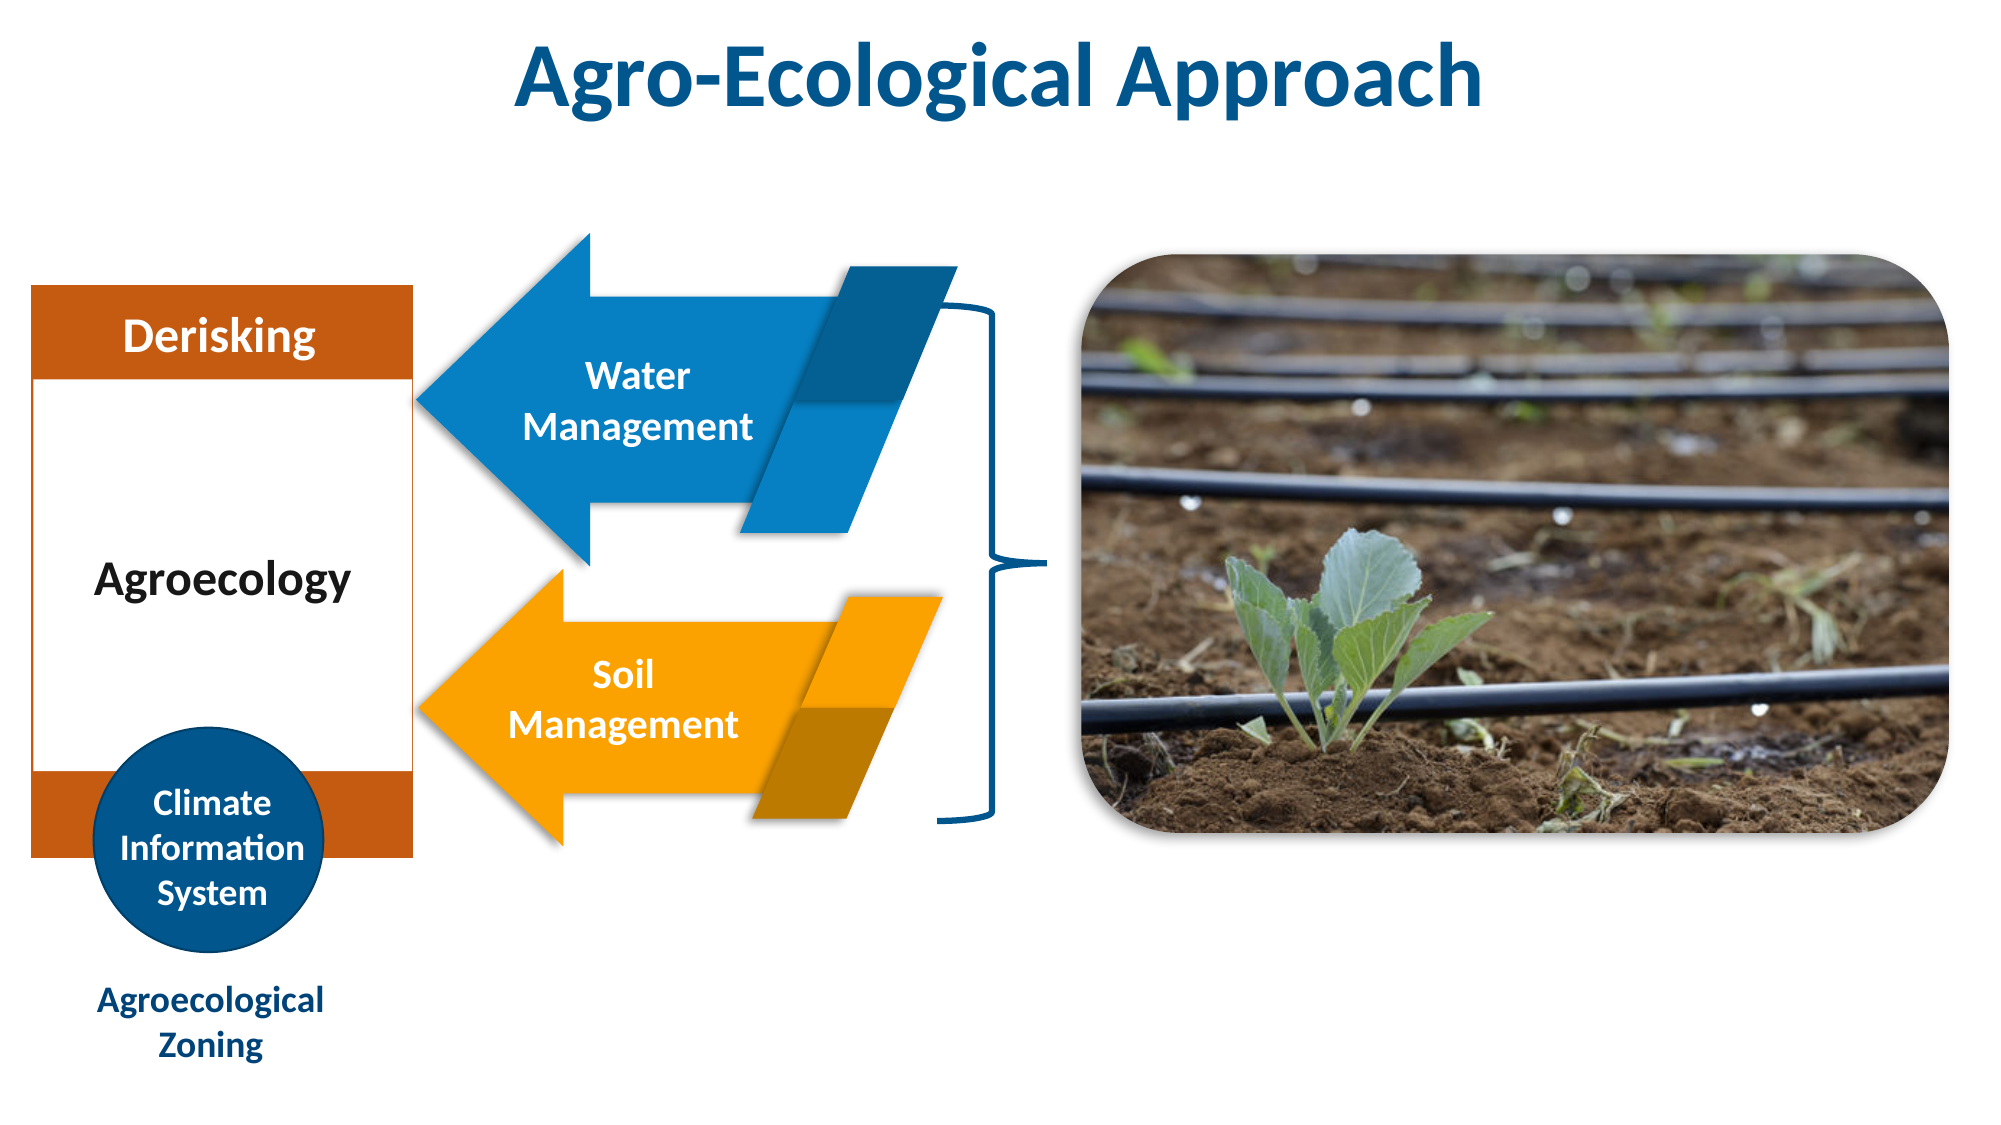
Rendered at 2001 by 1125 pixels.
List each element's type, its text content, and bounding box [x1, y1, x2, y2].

title Agro-Ecological Approach [0, 1, 2000, 134]
picture [1081, 254, 1950, 833]
text_box [937, 567, 1005, 822]
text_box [58, 727, 364, 1074]
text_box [415, 232, 1613, 567]
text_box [408, 568, 943, 847]
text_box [29, 286, 413, 858]
